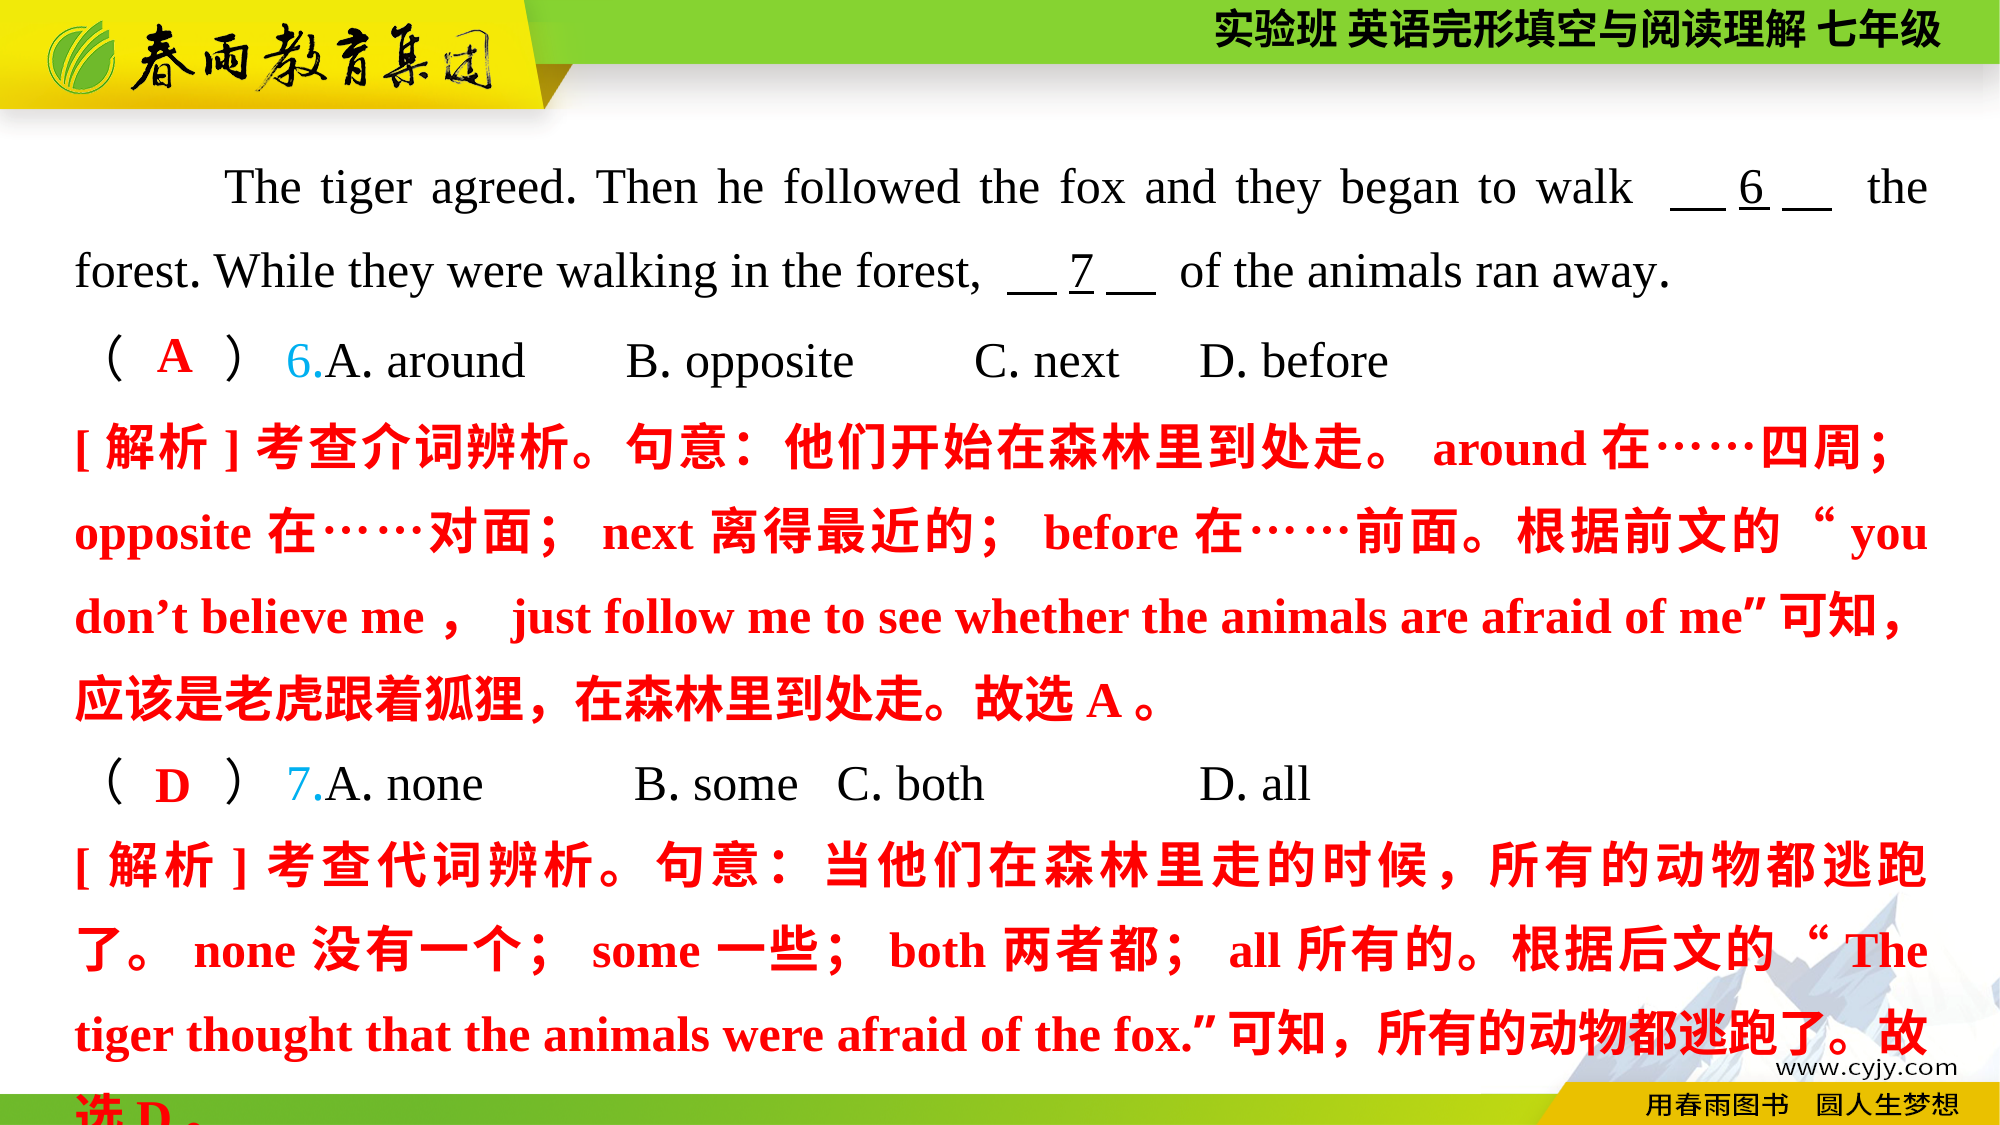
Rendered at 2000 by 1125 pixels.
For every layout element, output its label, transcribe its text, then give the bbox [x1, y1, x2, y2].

text_box A [142, 290, 208, 390]
text_box [解析]考查介词辨析。句意：他们开始在森林里到处走。around在……四周；opposite在……对面；next离得最近的；before在……前面。根据前文的“you don’t believe me， just follow me to see whether the animals are afraid of me”可知，应该是老虎跟着狐狸，在森林里到处走。故选A。 [59, 383, 1944, 719]
picture [0, 0, 2000, 1125]
text_box （ ）6.A. around B. opposite C. next D. before [59, 295, 142, 383]
text_box （ ）7.A. none B. some C. both D. all [59, 719, 1944, 801]
text_box （ ）6.A. around B. opposite C. next D. before [208, 295, 1944, 383]
list The tiger agreed. Then he followed the fox and they began to walk 6 the forest. While they were walking in the forest, 7 of the animals ran away. [59, 122, 1944, 295]
text_box D [140, 721, 207, 821]
text_box [解析]考查代词辨析。句意：当他们在森林里走的时候，所有的动物都逃跑了。none没有一个；some一些；both两者都；all所有的。根据后文的“The tiger thought that the animals were afraid of the fox.”可知，所有的动物都逃跑了。故选D。 [59, 801, 1944, 1125]
